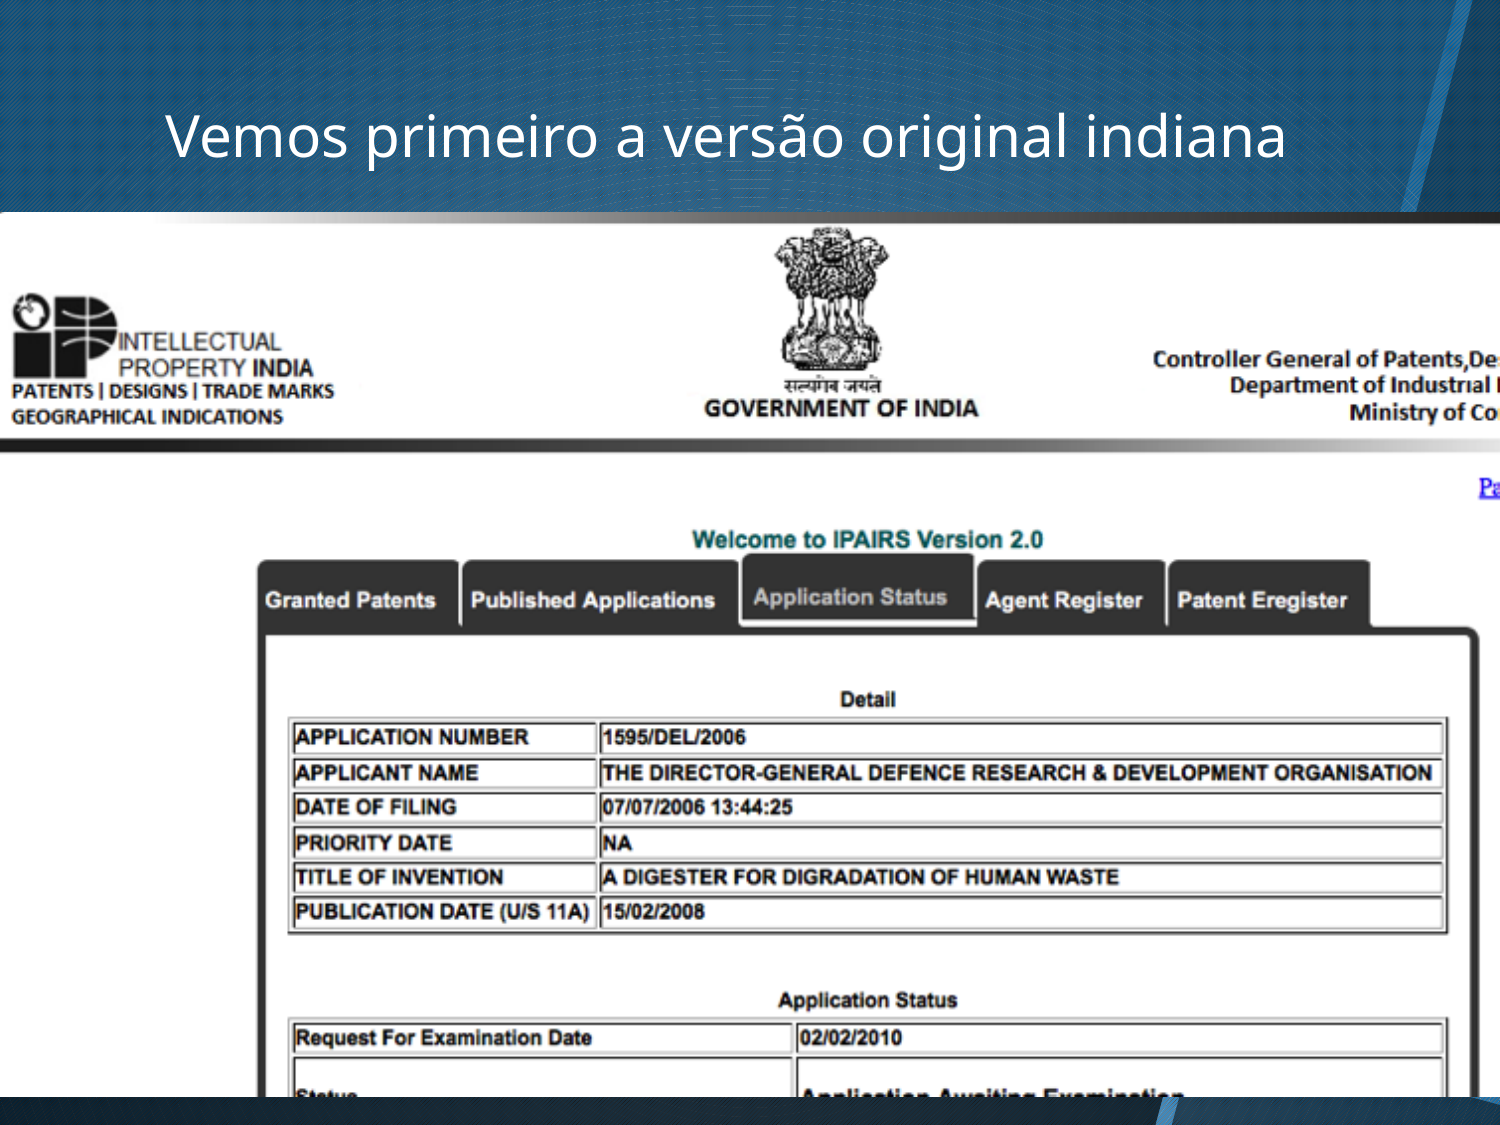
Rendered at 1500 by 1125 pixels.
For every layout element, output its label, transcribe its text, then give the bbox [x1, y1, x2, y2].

text_box Vemos primeiro a versão original indiana [150, 91, 1371, 177]
picture [0, 212, 1500, 1098]
